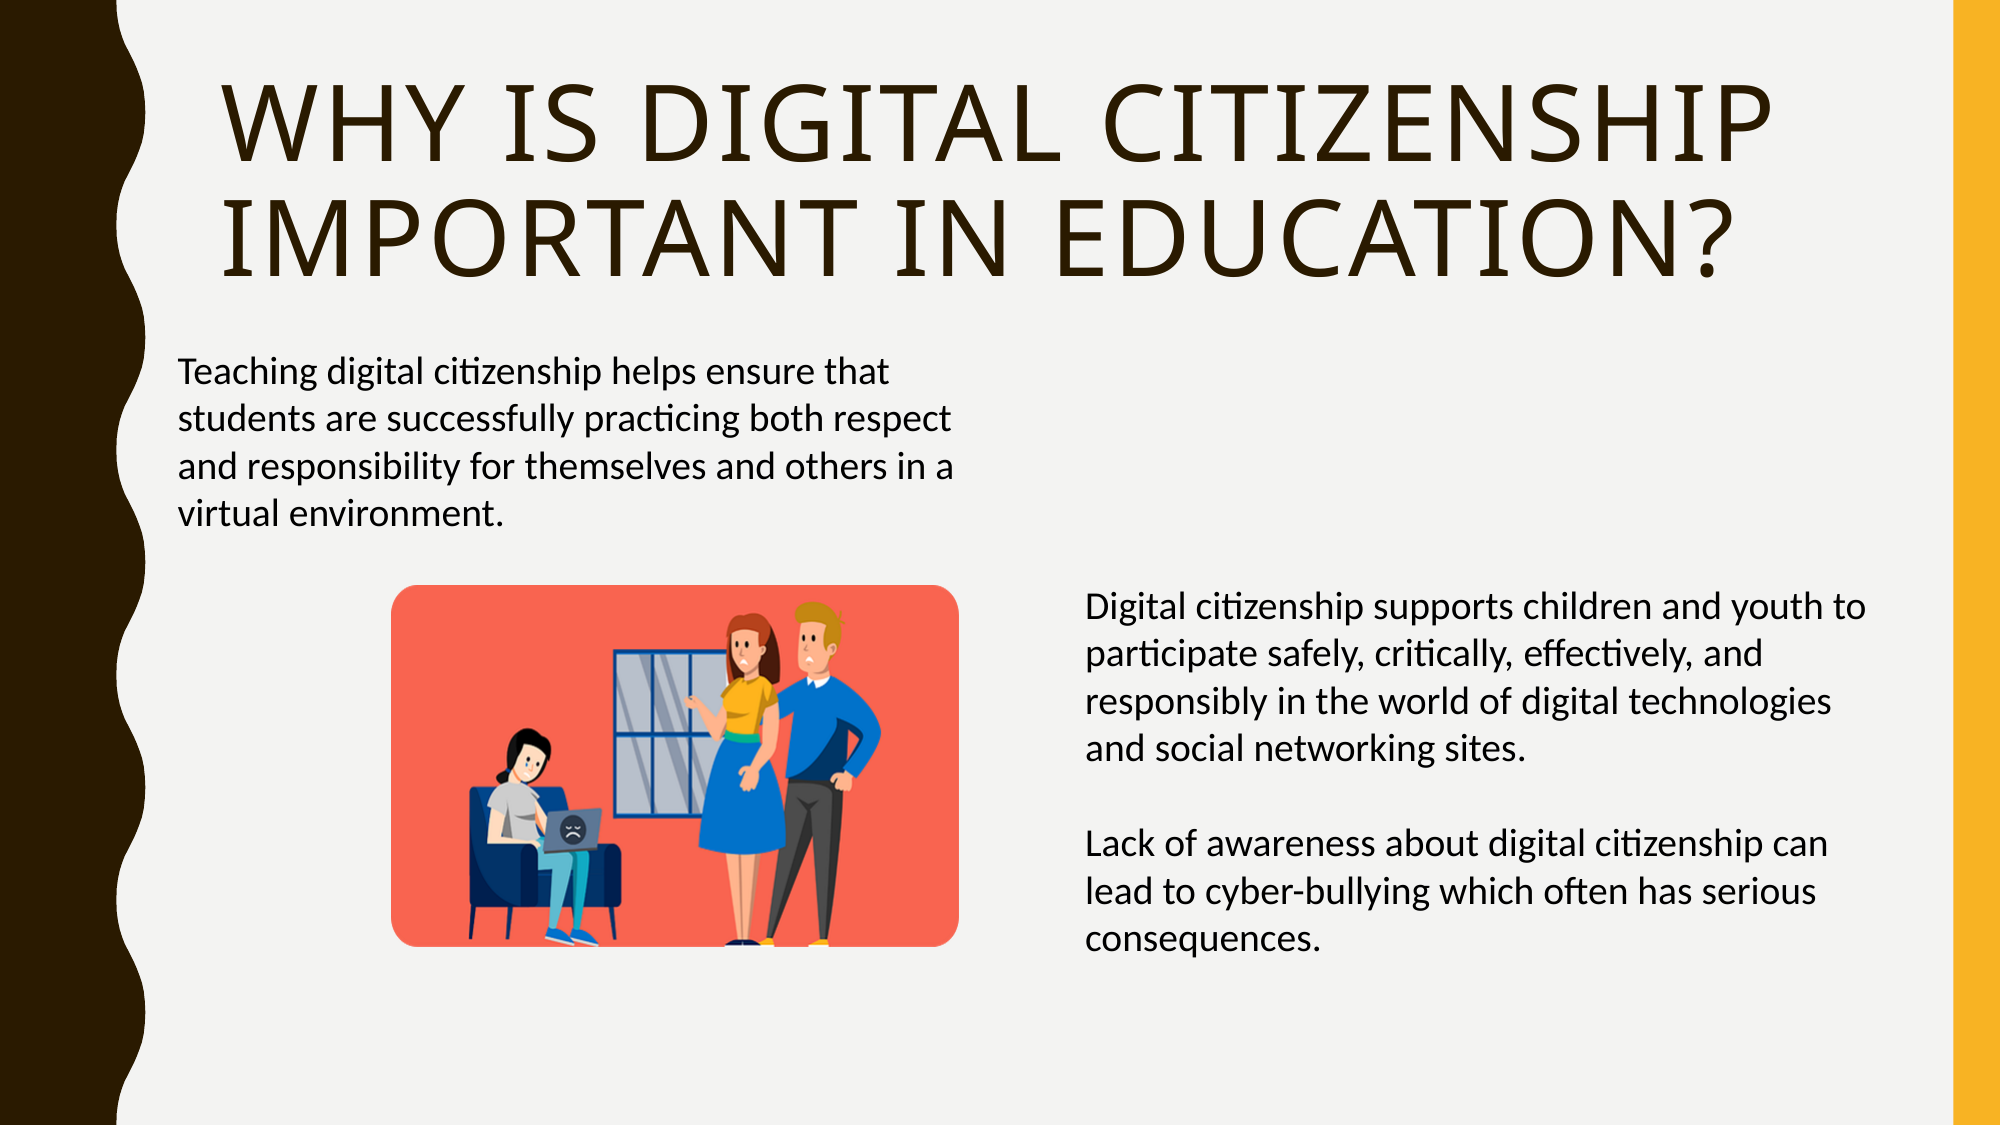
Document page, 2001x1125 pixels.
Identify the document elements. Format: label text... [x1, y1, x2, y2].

text_box Digital citizenship supports children and youth to participate safely, critically, effectively, and responsibly in the world of digital technologies and social networking sites. Lack of awareness about digital citizenship can lead to cyber-bullying which often has serious consequences. [1070, 572, 1889, 968]
text_box Teaching digital citizenship helps ensure that students are successfully practicing both respect and responsibility for themselves and others in a virtual environment. [162, 242, 995, 638]
title WHY IS DIGITAL CITIZENSHIP IMPORTANT IN EDUCATION? [205, 62, 1875, 308]
picture [391, 585, 959, 947]
